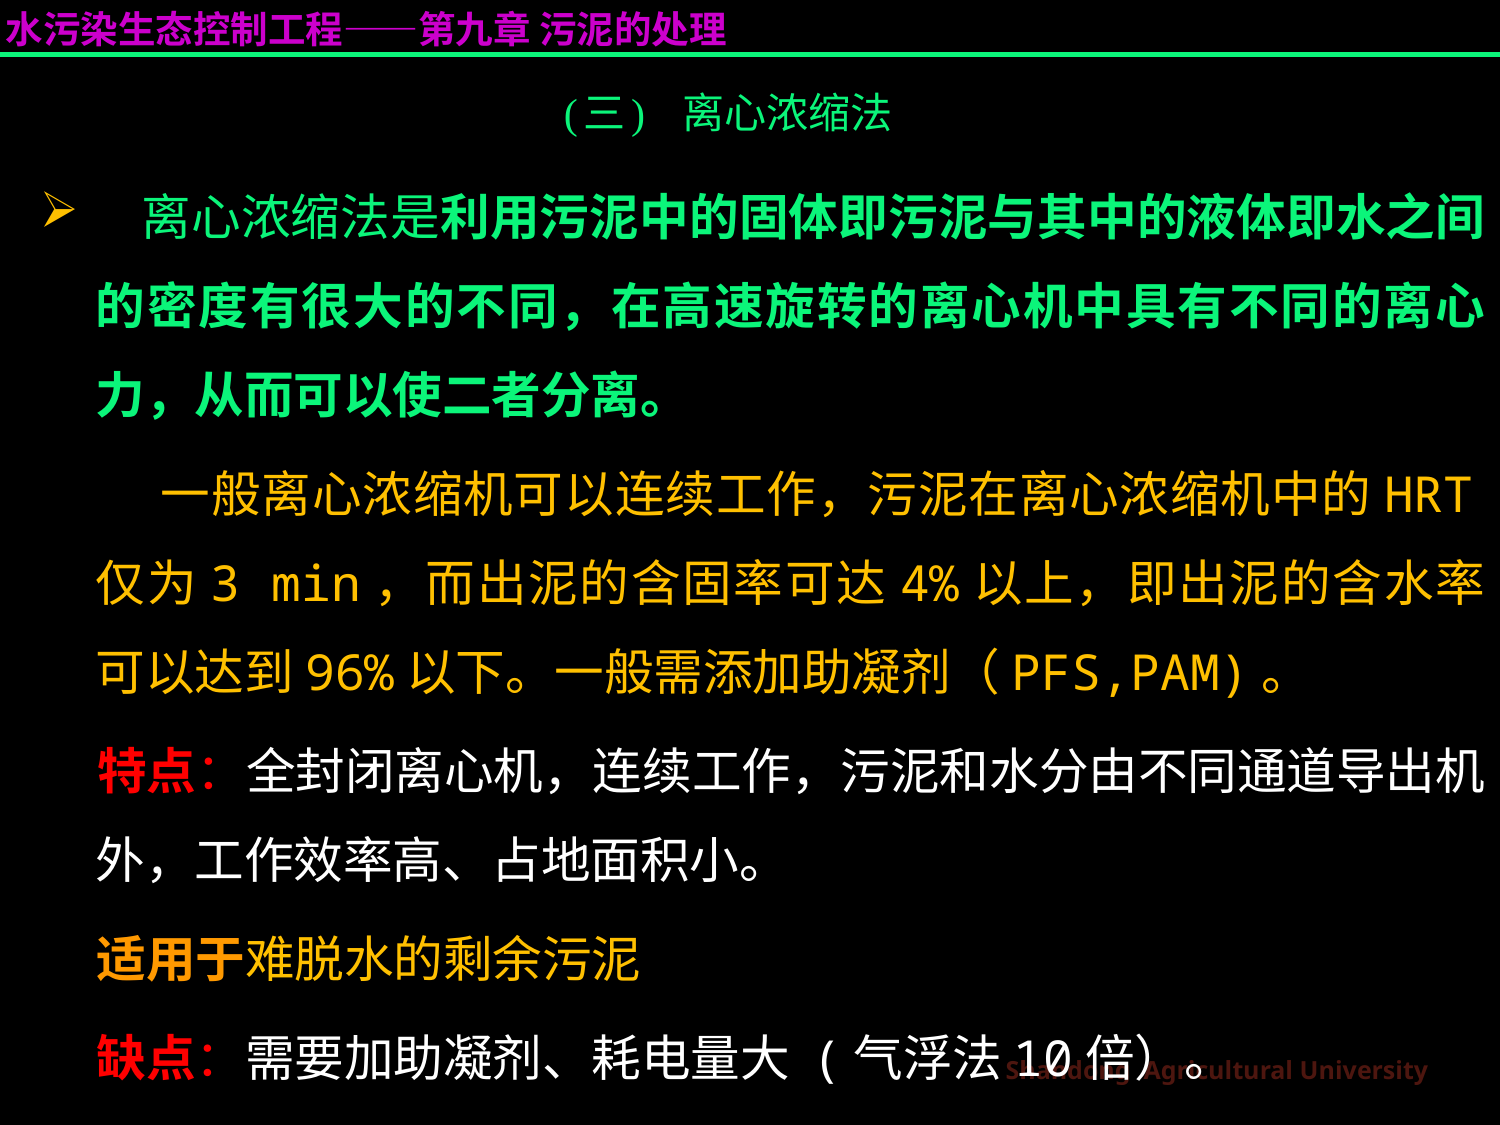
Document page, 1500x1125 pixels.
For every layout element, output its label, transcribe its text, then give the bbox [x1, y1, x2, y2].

title (三) 离心浓缩法 [53, 78, 1404, 149]
list 离心浓缩法是利用污泥中的固体即污泥与其中的液体即水之间的密度有很大的不同，在高速旋转的离心机中具有不同的离心力，从而可以使二者分离。 一般离心浓缩机可以连续工作，污泥在离心浓缩机中的HRT仅为3 min，而出泥的含固率可达4%以上，即出泥的含水率可以达到96%以下。一般需添加助凝剂（PFS,PAM)。 特点：全封闭离心机，连续工作，污泥和水分由不同通道导出机外，工作效率高、占地面积小。 适用于难脱水的剩余污泥 缺点：需要加助凝剂、耗电量大 (气浮法10倍）。 [24, 149, 1500, 1100]
